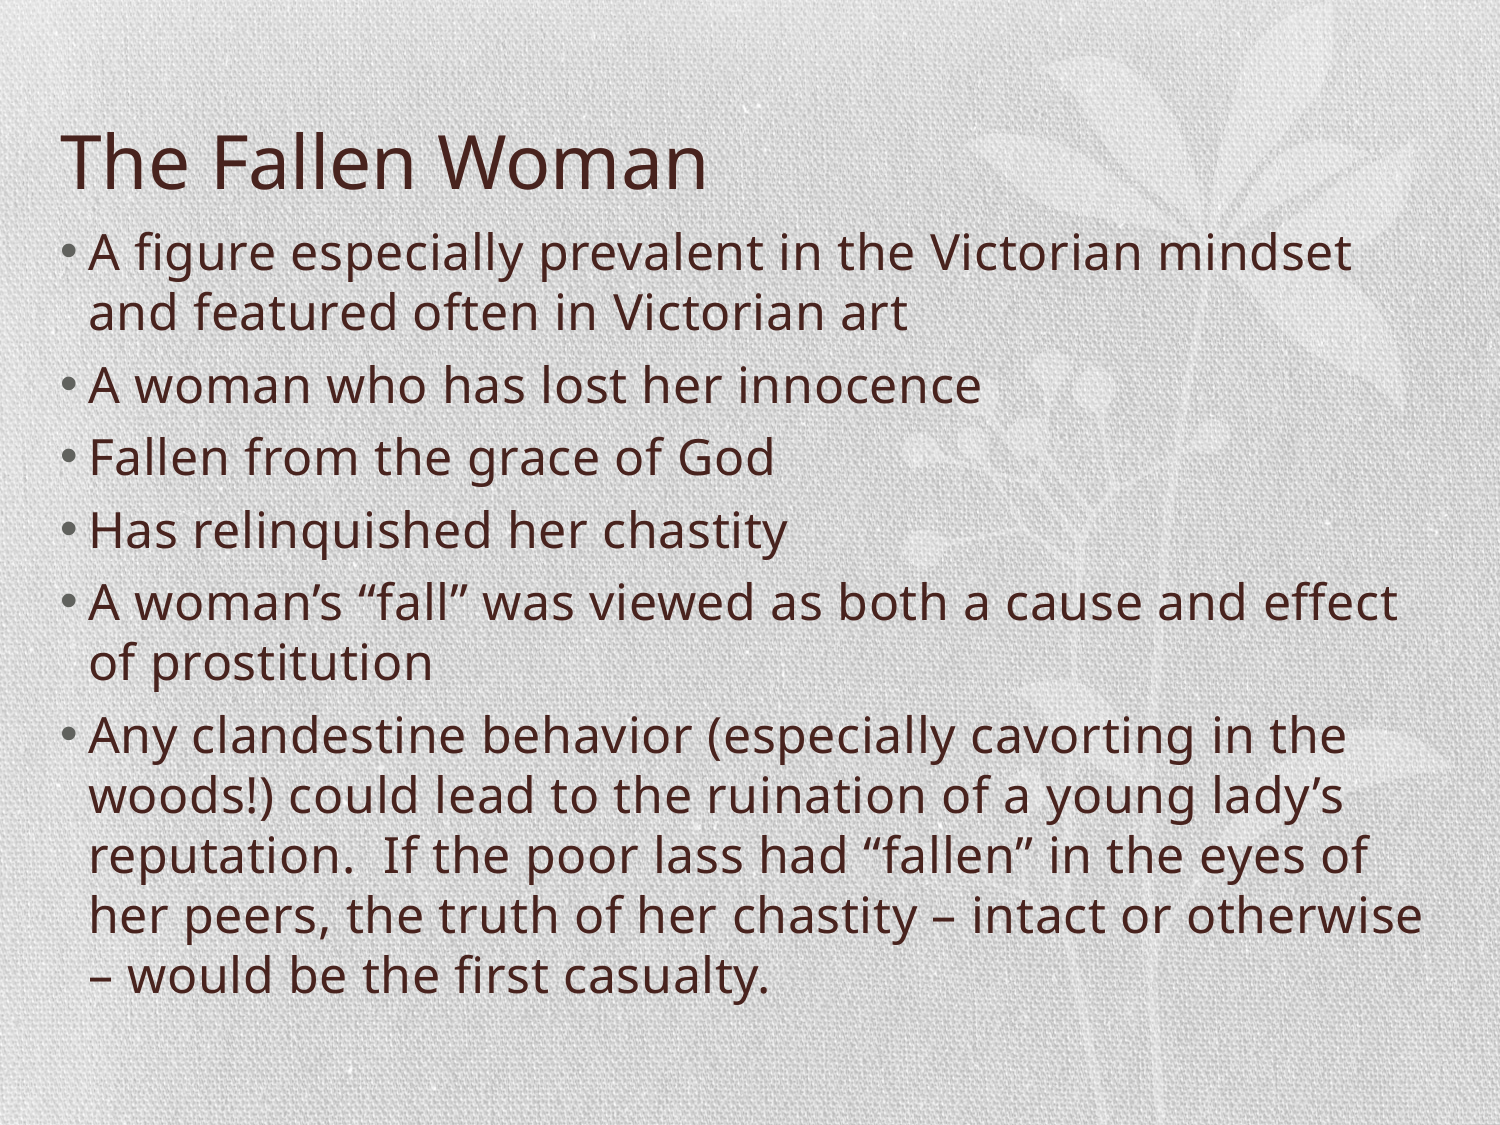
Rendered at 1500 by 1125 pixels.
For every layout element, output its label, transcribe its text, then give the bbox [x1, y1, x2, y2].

title The Fallen Woman [45, 37, 1455, 213]
list A figure especially prevalent in the Victorian mindset and featured often in Victorian art A woman who has lost her innocence Fallen from the grace of God Has relinquished her chastity A woman’s “fall” was viewed as both a cause and effect of prostitution Any clandestine behavior (especially cavorting in the woods!) could lead to the ruination of a young lady’s reputation. If the poor lass had “fallen” in the eyes of her peers, the truth of her chastity – intact or otherwise – would be the first casualty. [45, 213, 1455, 1023]
